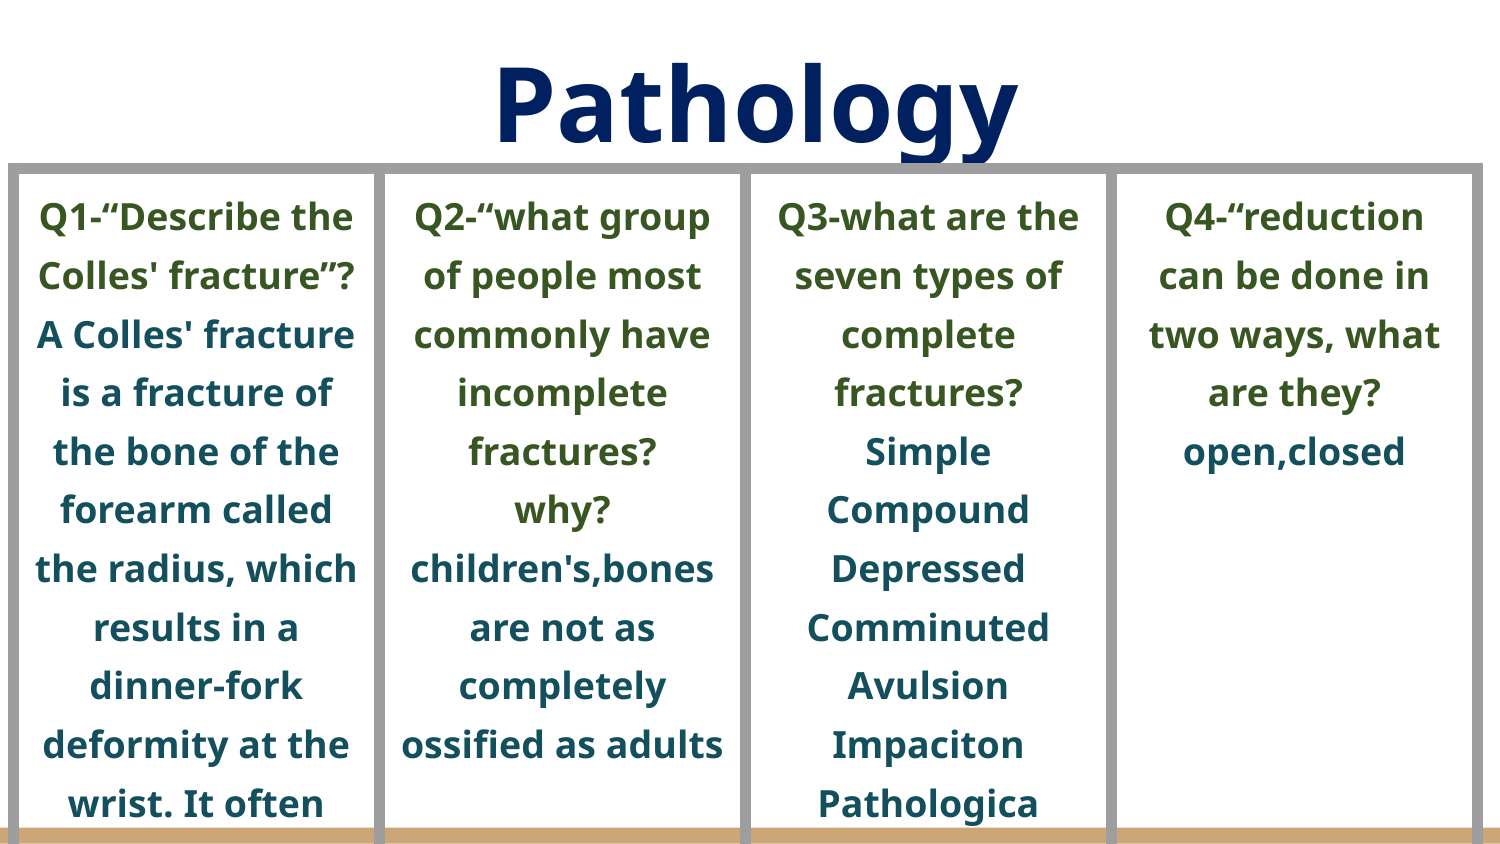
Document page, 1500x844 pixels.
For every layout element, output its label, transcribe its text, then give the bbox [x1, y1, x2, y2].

table_header Q4-“reduction can be done in two ways, what are they? open,closed [1117, 174, 1472, 844]
table_header Q3-what are the seven types of complete fractures? Simple Compound Depressed Comminuted Avulsion Impaciton Pathologica [751, 174, 1106, 844]
table_header Q2-“what group of people most commonly have incomplete fractures? why? children's,bones are not as completely ossified as adults [385, 174, 740, 844]
table_header Q1-“Describe the Colles' fracture”? A Colles' fracture is a fracture of the bone of the forearm called the radius, which results in a dinner-fork deformity at the wrist. It often follows a fall on the outstretched hand. [19, 174, 374, 844]
title Pathology [56, 41, 1455, 163]
